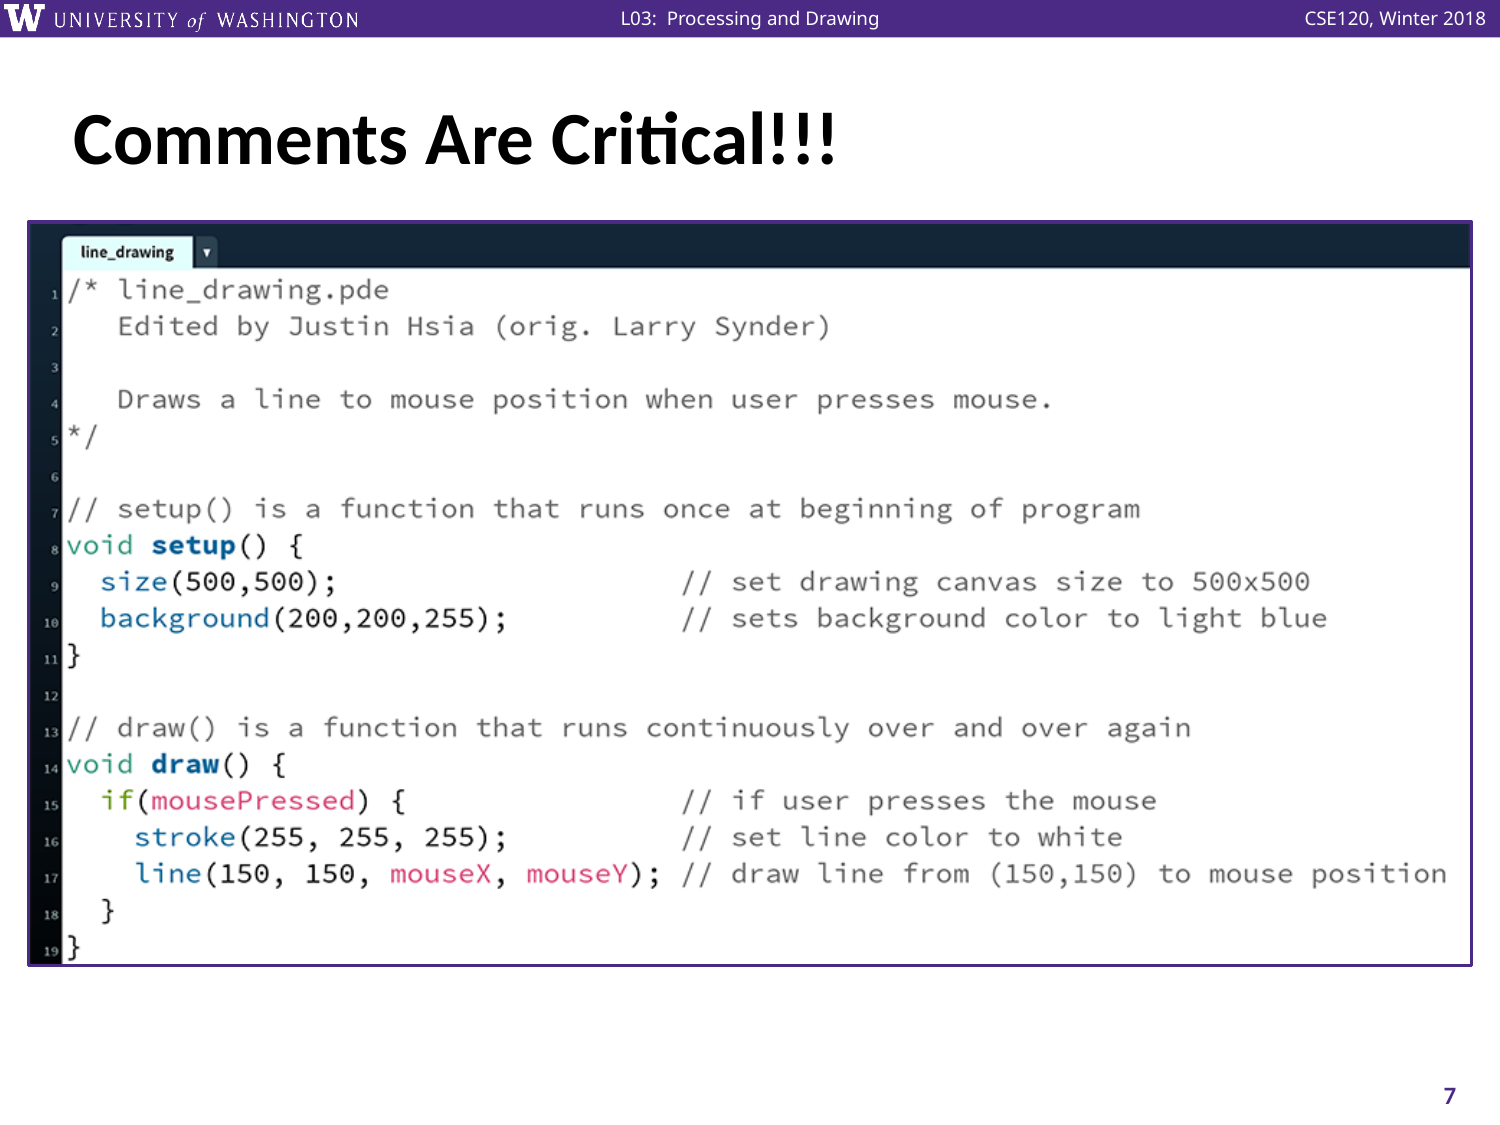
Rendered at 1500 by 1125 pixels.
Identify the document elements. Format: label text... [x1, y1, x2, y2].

picture [4, 4, 358, 32]
picture [29, 223, 1471, 964]
slide_number 7 [1400, 1065, 1500, 1125]
title Comments Are Critical!!! [58, 71, 1438, 198]
